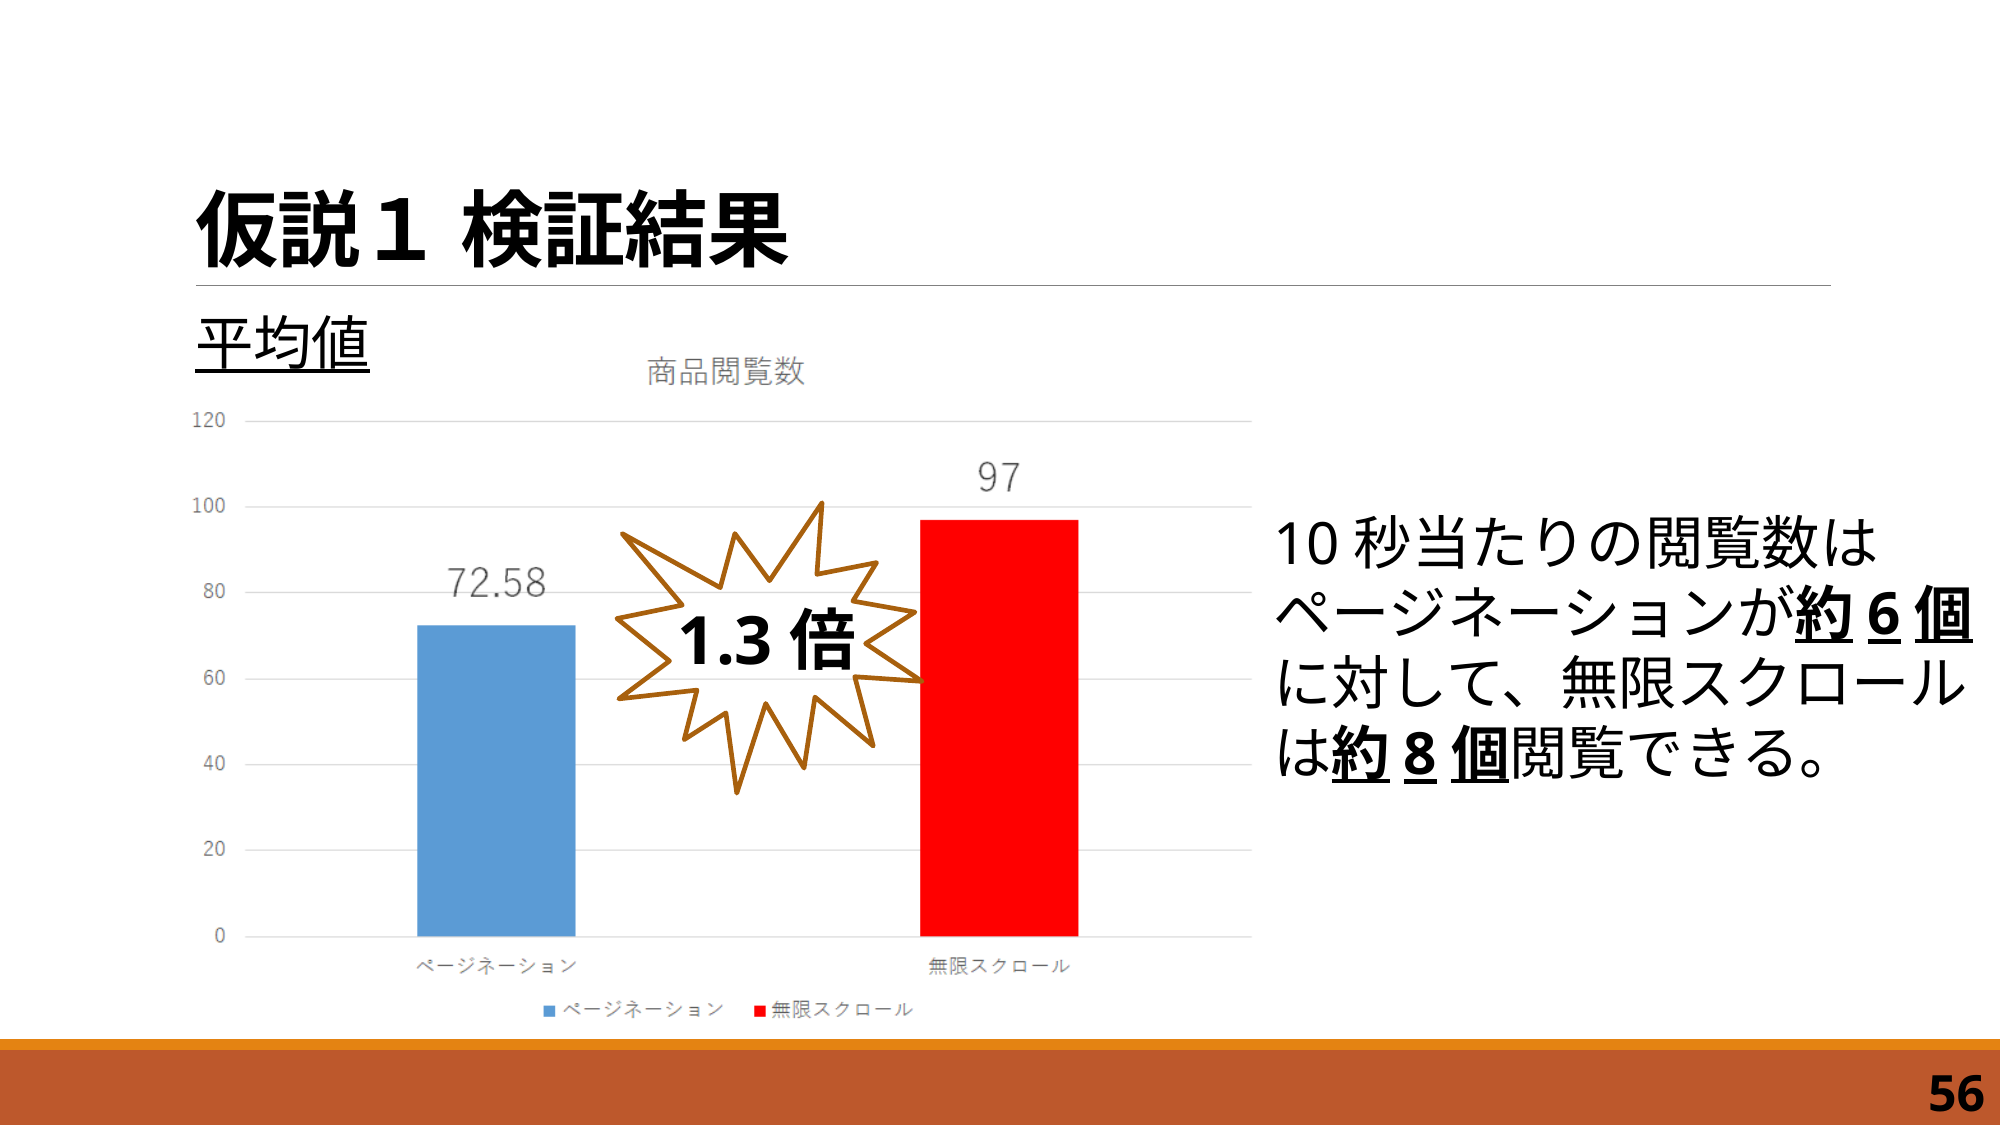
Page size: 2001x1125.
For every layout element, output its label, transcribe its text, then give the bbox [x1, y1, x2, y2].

picture [179, 333, 1270, 1039]
slide_number 56 [1784, 1065, 2000, 1125]
text_box 10秒当たりの閲覧数はページネーションが約6個に対して、無限スクロールは約8個閲覧できる。 [1277, 499, 2000, 794]
title 仮説１ 検証結果 [180, 47, 1830, 285]
text_box 平均値 [180, 298, 397, 332]
